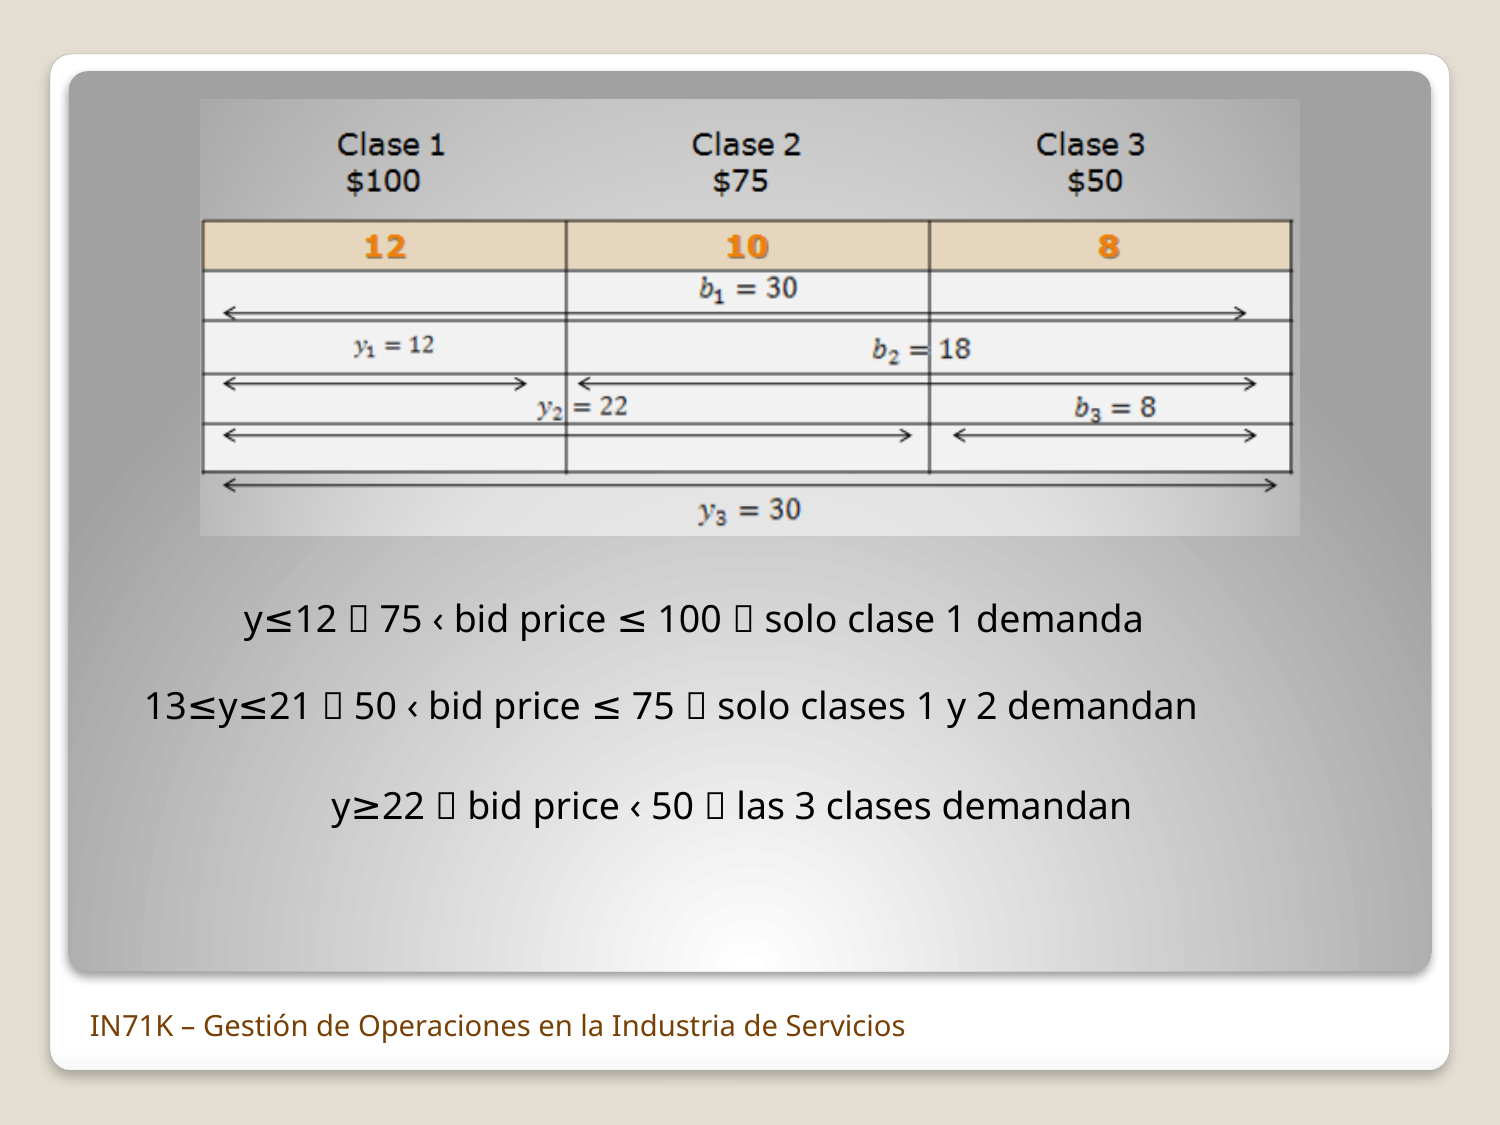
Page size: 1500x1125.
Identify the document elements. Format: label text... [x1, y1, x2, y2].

text_box 13≤y≤21  50 ‹ bid price ≤ 75  solo clases 1 y 2 demandan [99, 674, 1413, 735]
text_box IN71K – Gestión de Operaciones en la Industria de Servicios [74, 999, 1263, 1050]
text_box y≤12  75 ‹ bid price ≤ 100  solo clase 1 demanda [199, 587, 1413, 648]
text_box y≥22  bid price ‹ 50  las 3 clases demandan [287, 774, 1413, 835]
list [199, 99, 1301, 536]
